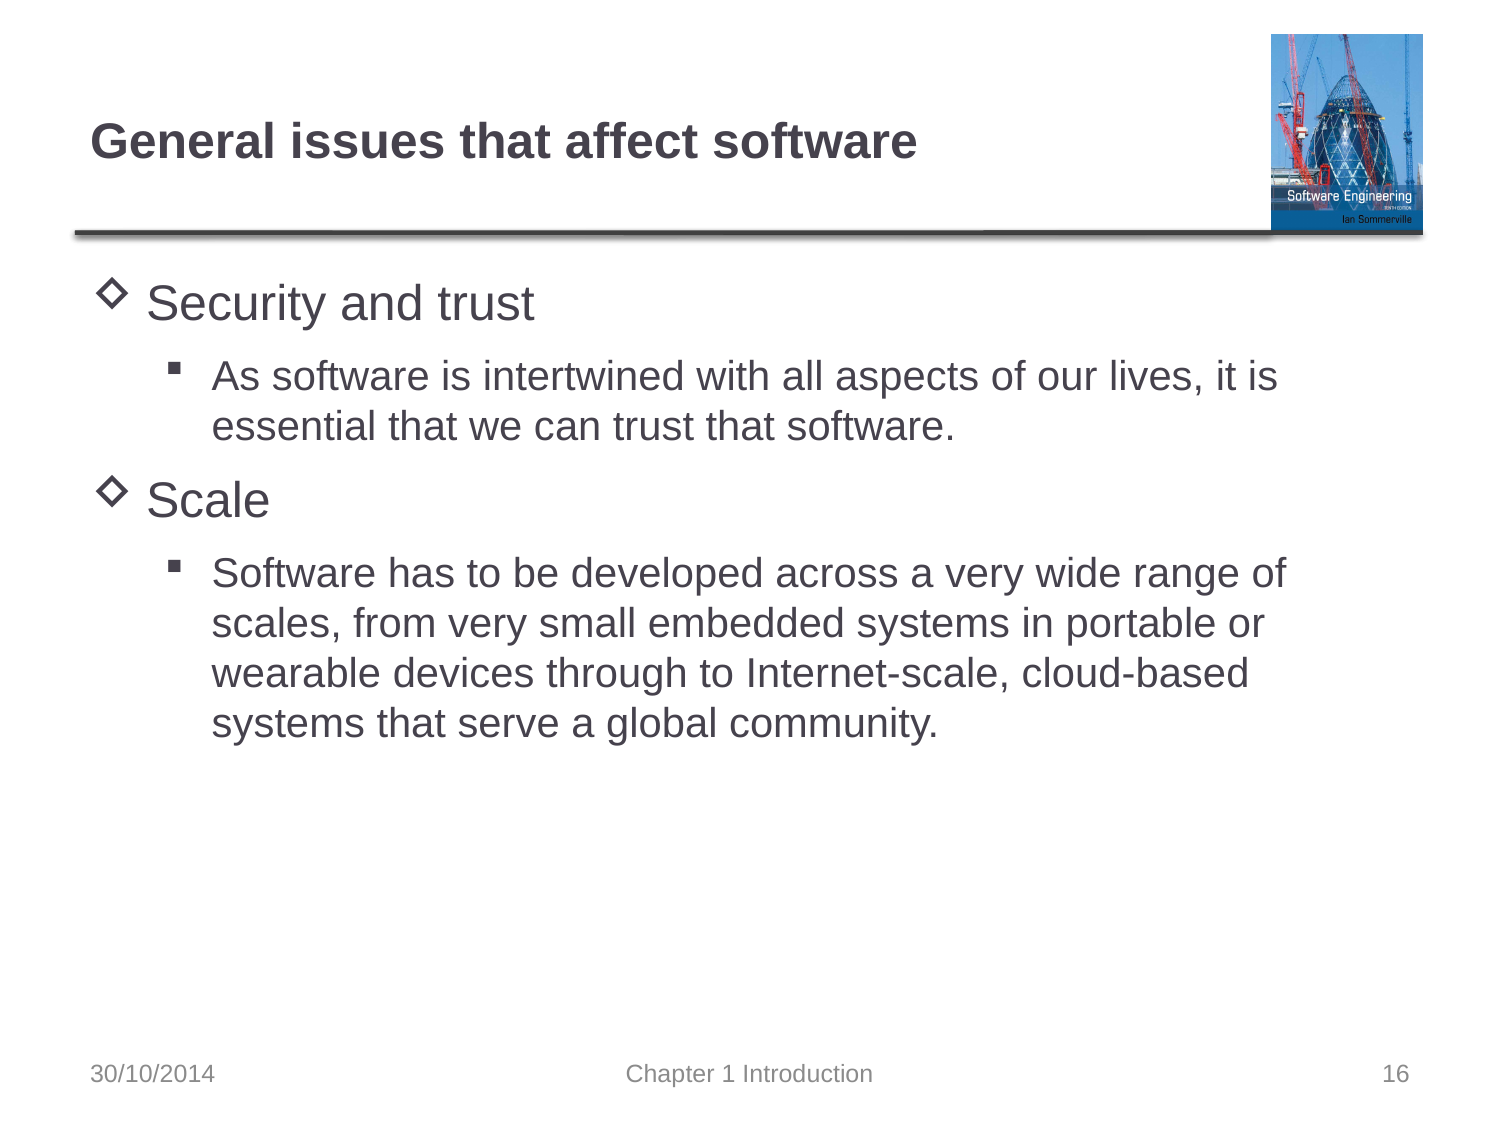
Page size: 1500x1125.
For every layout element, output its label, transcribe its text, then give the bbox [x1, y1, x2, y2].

footer Chapter 1 Introduction [512, 1042, 988, 1103]
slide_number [75, 1042, 425, 1103]
slide_number 16 [1074, 1042, 1425, 1103]
picture [1271, 34, 1423, 230]
list Security and trust As software is intertwined with all aspects of our lives, it is essential that we can trust that software. Scale Software has to be developed across a very wide range of scales, from very small embedded systems in portable or wearable devices through to Internet-scale, cloud-based systems that serve a global community. [75, 262, 1425, 1005]
title General issues that affect software [74, 44, 1272, 233]
